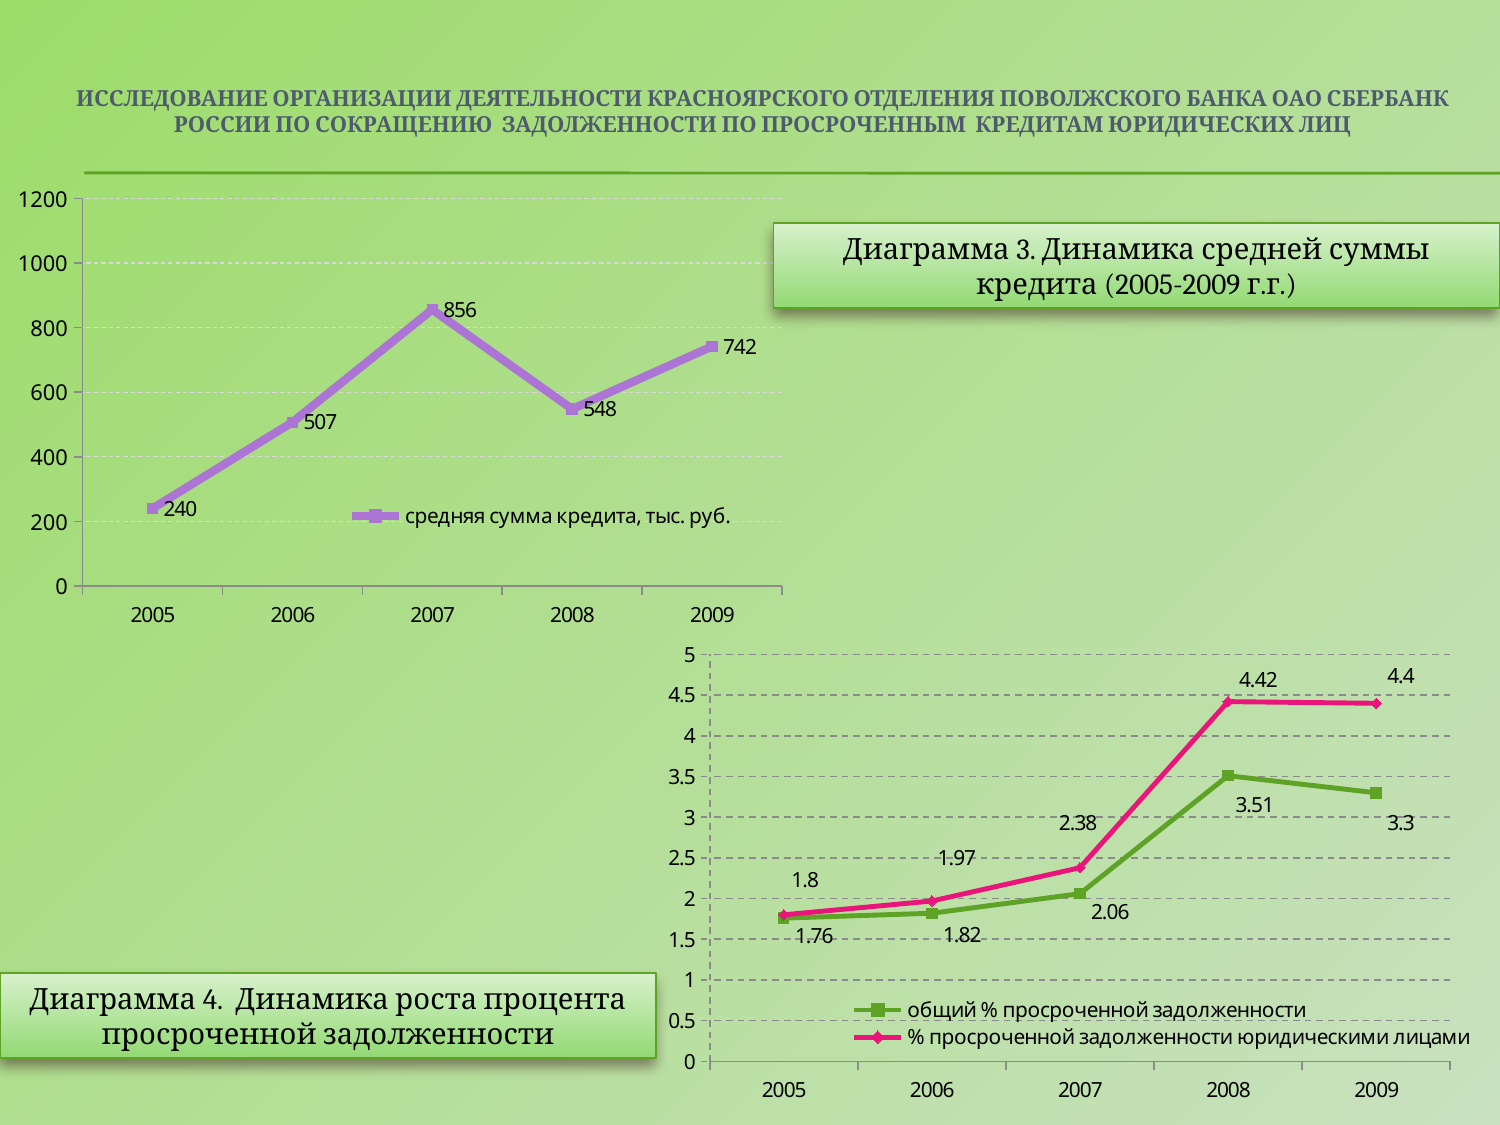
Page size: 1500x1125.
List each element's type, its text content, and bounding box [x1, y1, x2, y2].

title Исследование организации деятельности Красноярского отделения Поволжского банка ОАО Сбербанк России по сокращению задолженности по просроченным кредитам юридических лиц [50, 75, 1475, 200]
text_box Диаграмма 3. Динамика средней суммы кредита (2005-2009 г.г.) [793, 222, 1500, 309]
text_box Диаграмма 4. Динамика роста процента просроченной задолженности [0, 972, 634, 1059]
chart [0, 175, 1500, 1125]
